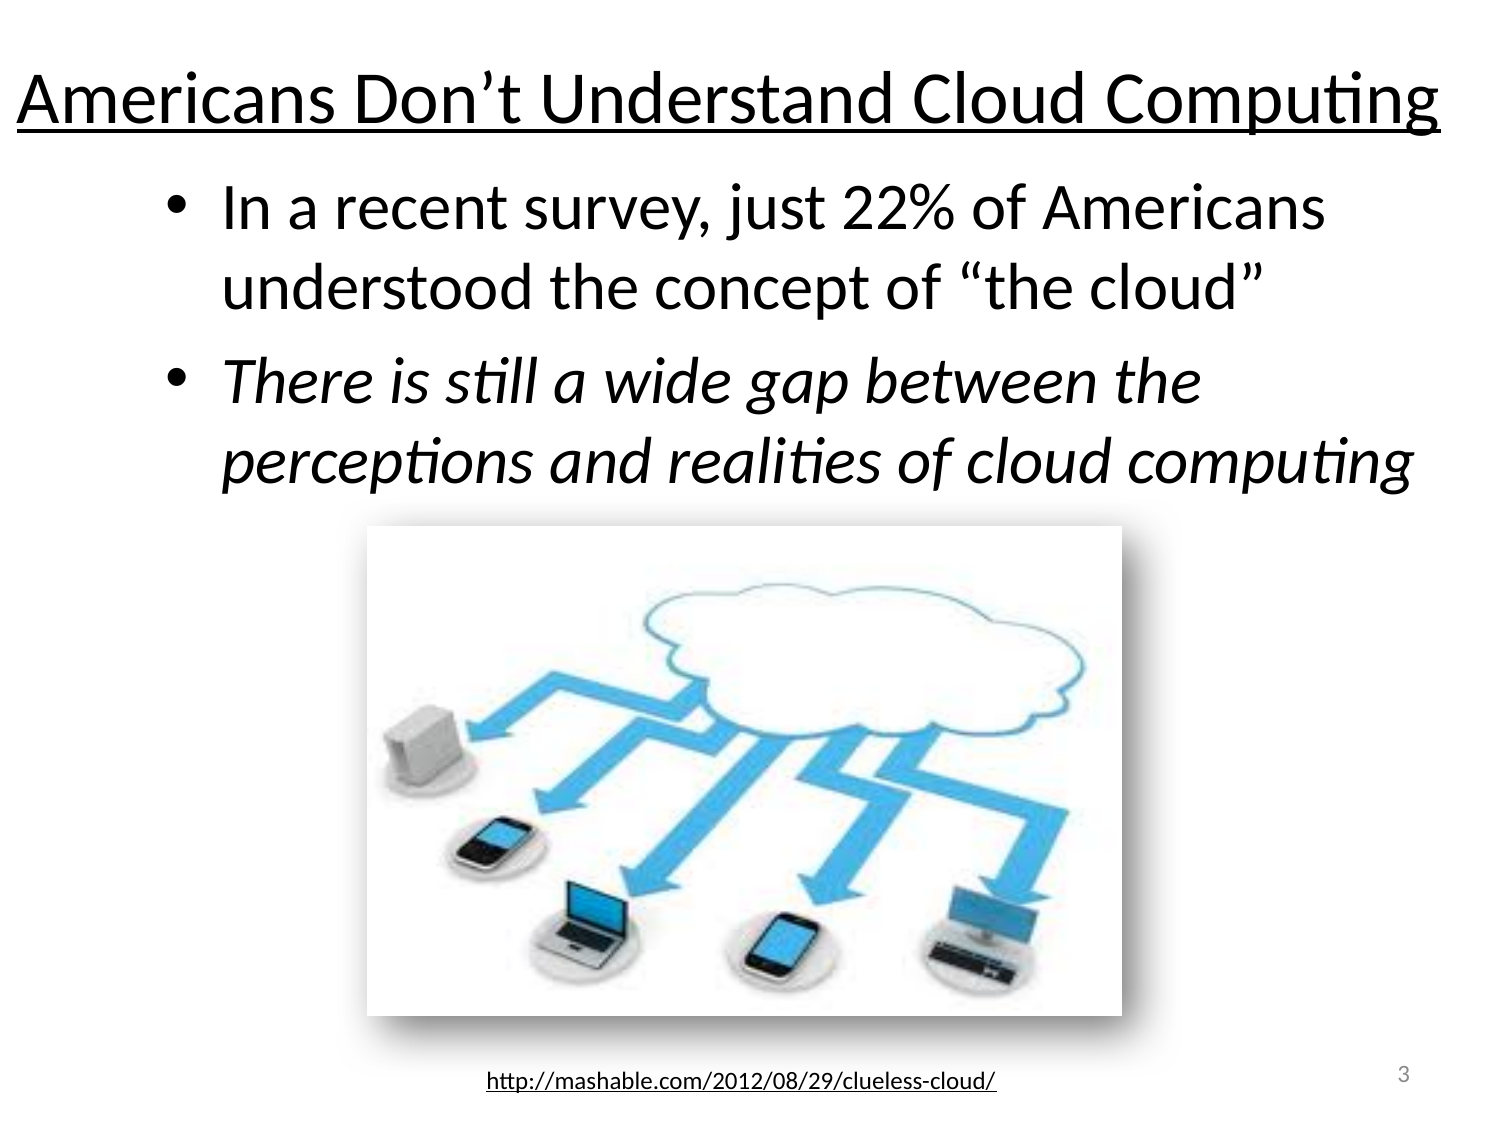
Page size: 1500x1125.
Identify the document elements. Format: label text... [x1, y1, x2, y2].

text_box http://mashable.com/2012/08/29/clueless-cloud/ [471, 1056, 1044, 1102]
title Americans Don’t Understand Cloud Computing [0, 0, 1459, 188]
list In a recent survey, just 22% of Americans understood the concept of “the cloud” There is still a wide gap between the perceptions and realities of cloud computing [150, 155, 1500, 898]
slide_number 3 [1074, 1042, 1425, 1103]
picture [367, 526, 1122, 1016]
